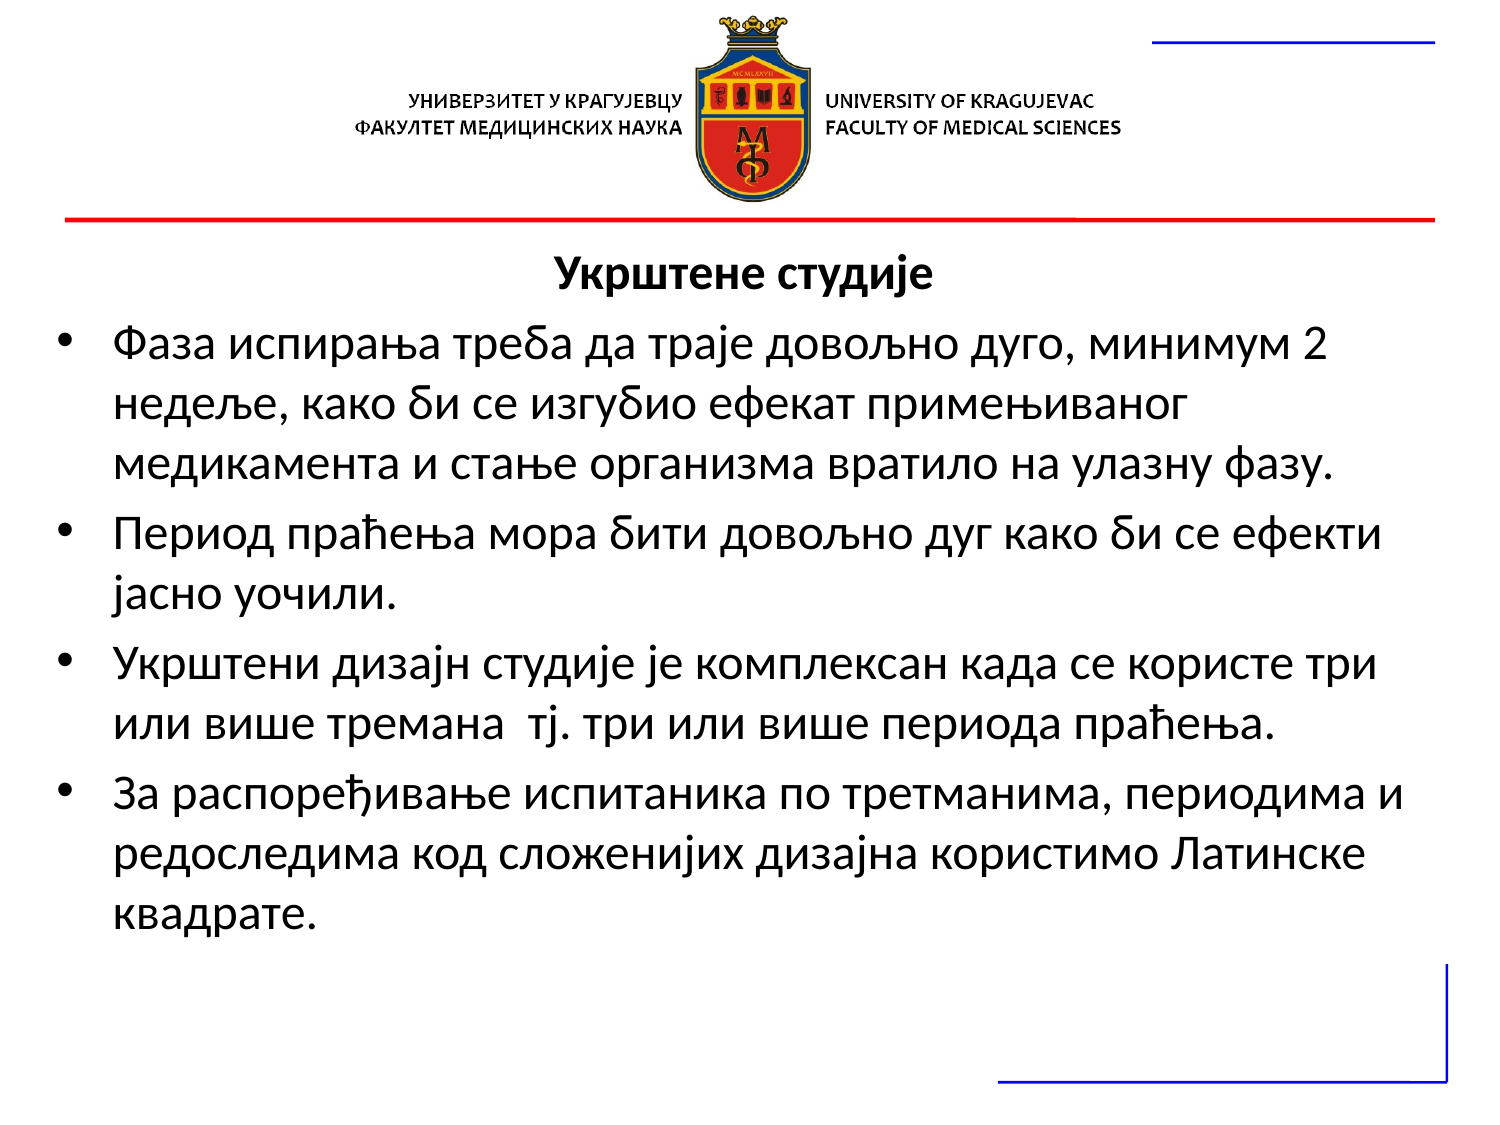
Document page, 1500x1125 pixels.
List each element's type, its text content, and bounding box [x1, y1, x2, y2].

picture [324, 11, 1152, 208]
subtitle Укрштене студије Фаза испирања треба да траје довољно дуго, минимум 2 недеље, како би се изгубио ефекат примењиваног медикамента и стање организма вратило на улазну фазу. Период праћења мора бити довољно дуг како би се ефекти јасно уочили. Укрштени дизајн студије је комплексан када се користе три или више тремана тј. три или више периода праћења. За распоређивање испитаника по третманима, периодима и редоследима код сложенијих дизајна користимо Латинске квадрате. [41, 231, 1447, 1059]
